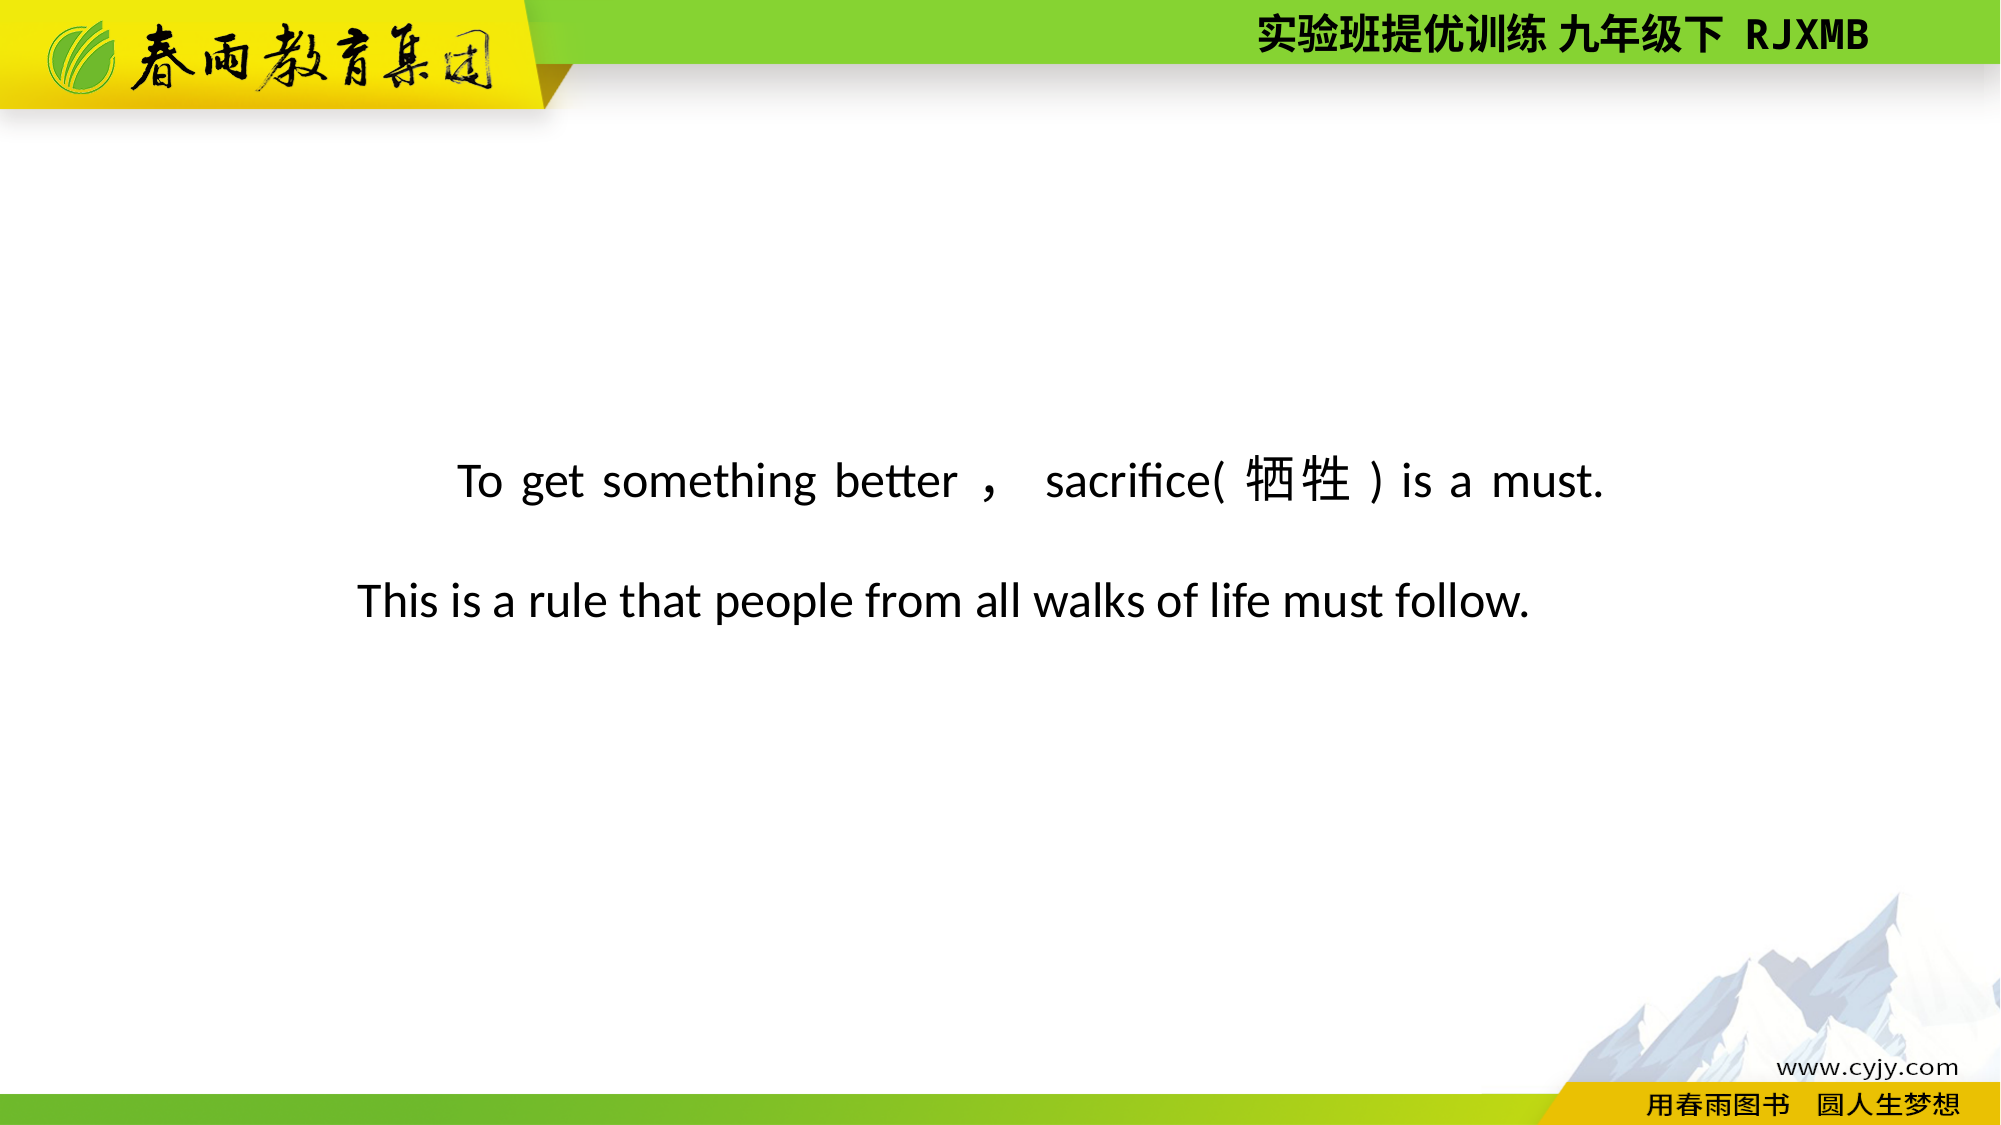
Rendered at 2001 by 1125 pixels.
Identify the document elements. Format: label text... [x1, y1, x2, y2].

picture [0, 0, 2001, 1125]
text_box To get something better，sacrifice(牺牲) is a must. This is a rule that people from all walks of life must follow. [343, 380, 1621, 635]
